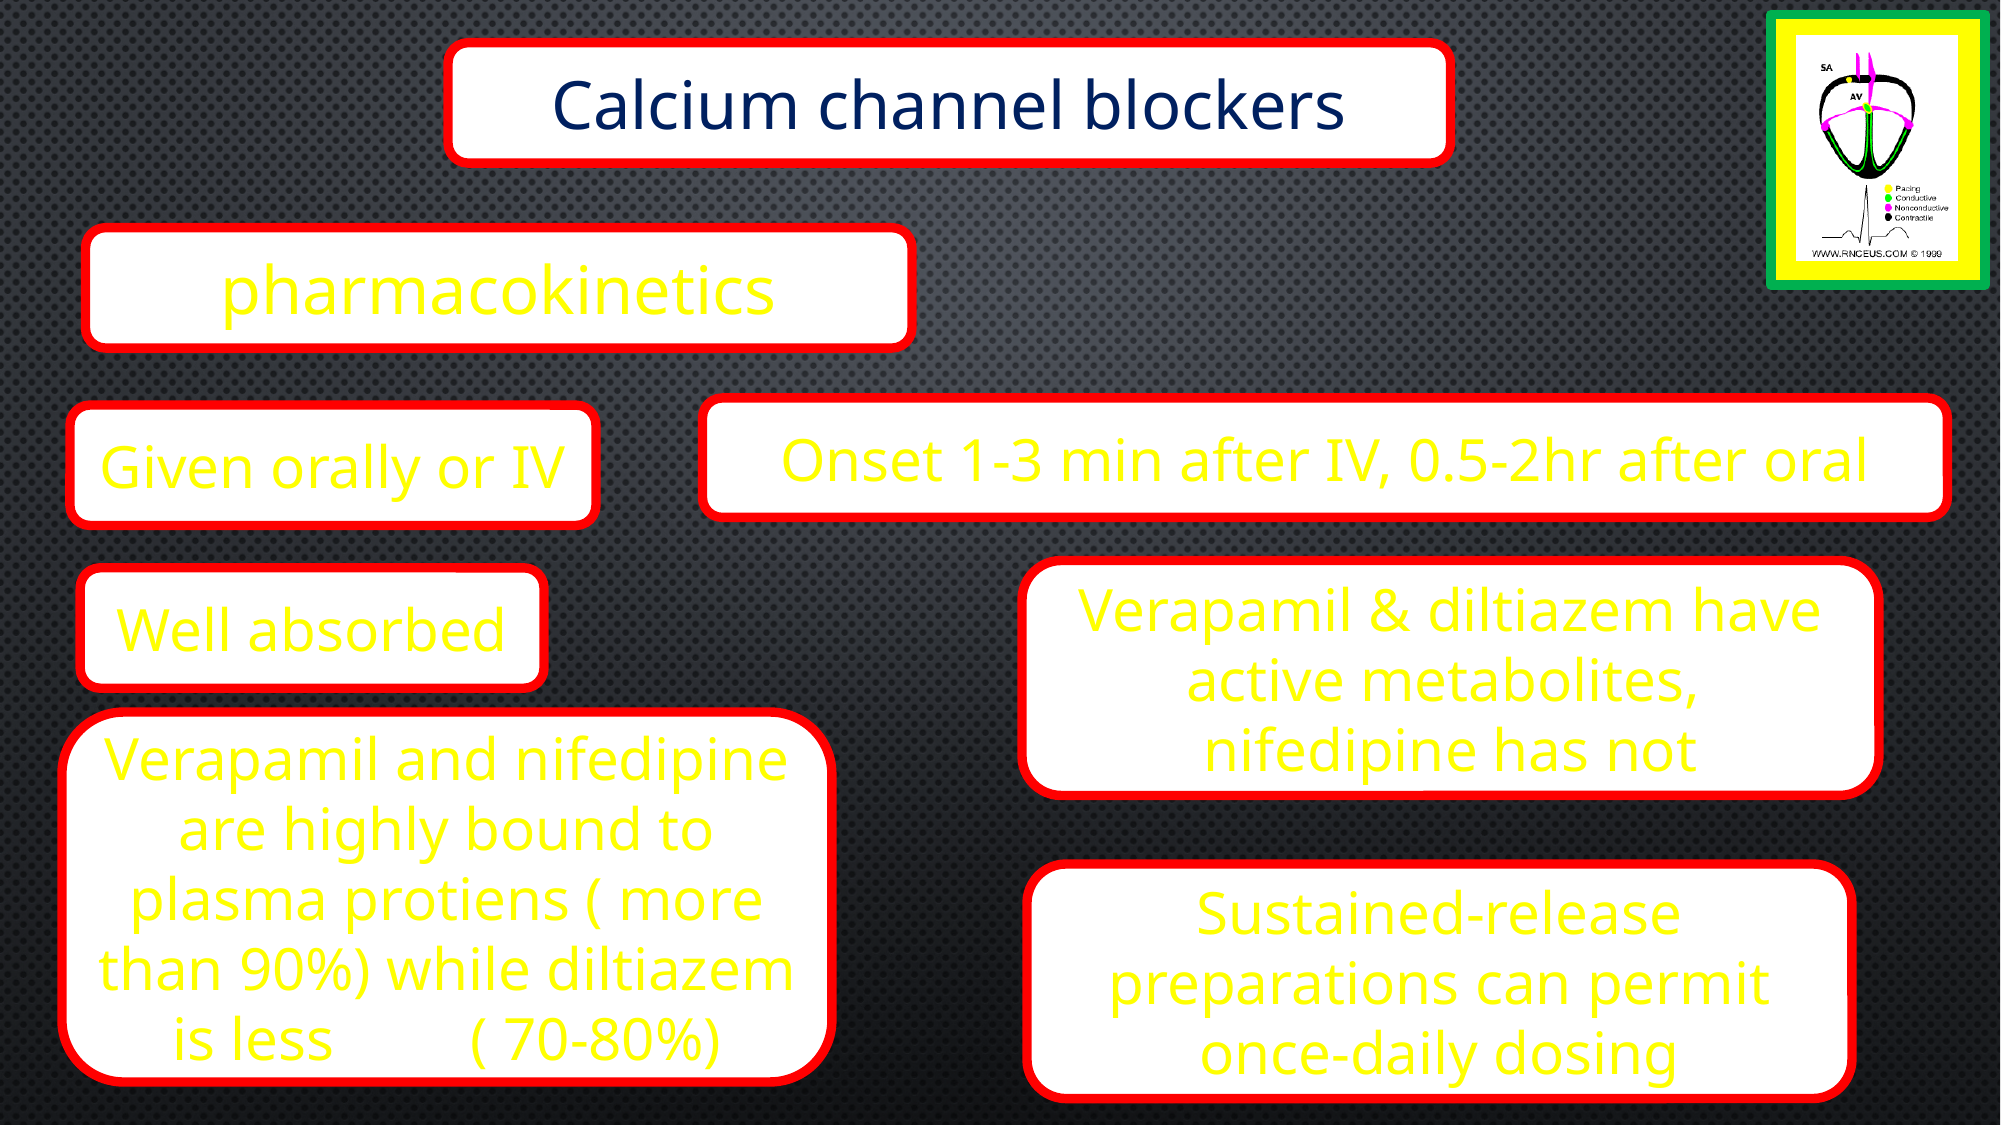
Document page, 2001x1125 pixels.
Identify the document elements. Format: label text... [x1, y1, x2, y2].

text_box Calcium channel blockers [446, 41, 1453, 165]
picture [1795, 35, 1959, 261]
text_box Onset 1-3 min after IV, 0.5-2hr after oral [700, 396, 1950, 520]
text_box [1770, 13, 1987, 287]
text_box Given orally or IV [68, 403, 598, 528]
text_box Verapamil & diltiazem have active metabolites, nifedipine has not [1020, 558, 1881, 798]
text_box Well absorbed [78, 566, 546, 690]
text_box Verapamil and nifedipine are highly bound to plasma protiens ( more than 90%) while diltiazem is less ( 70-80%) [60, 710, 834, 1084]
text_box Sustained-release preparations can permit once-daily dosing [1025, 862, 1854, 1101]
text_box pharmacokinetics [83, 226, 914, 350]
